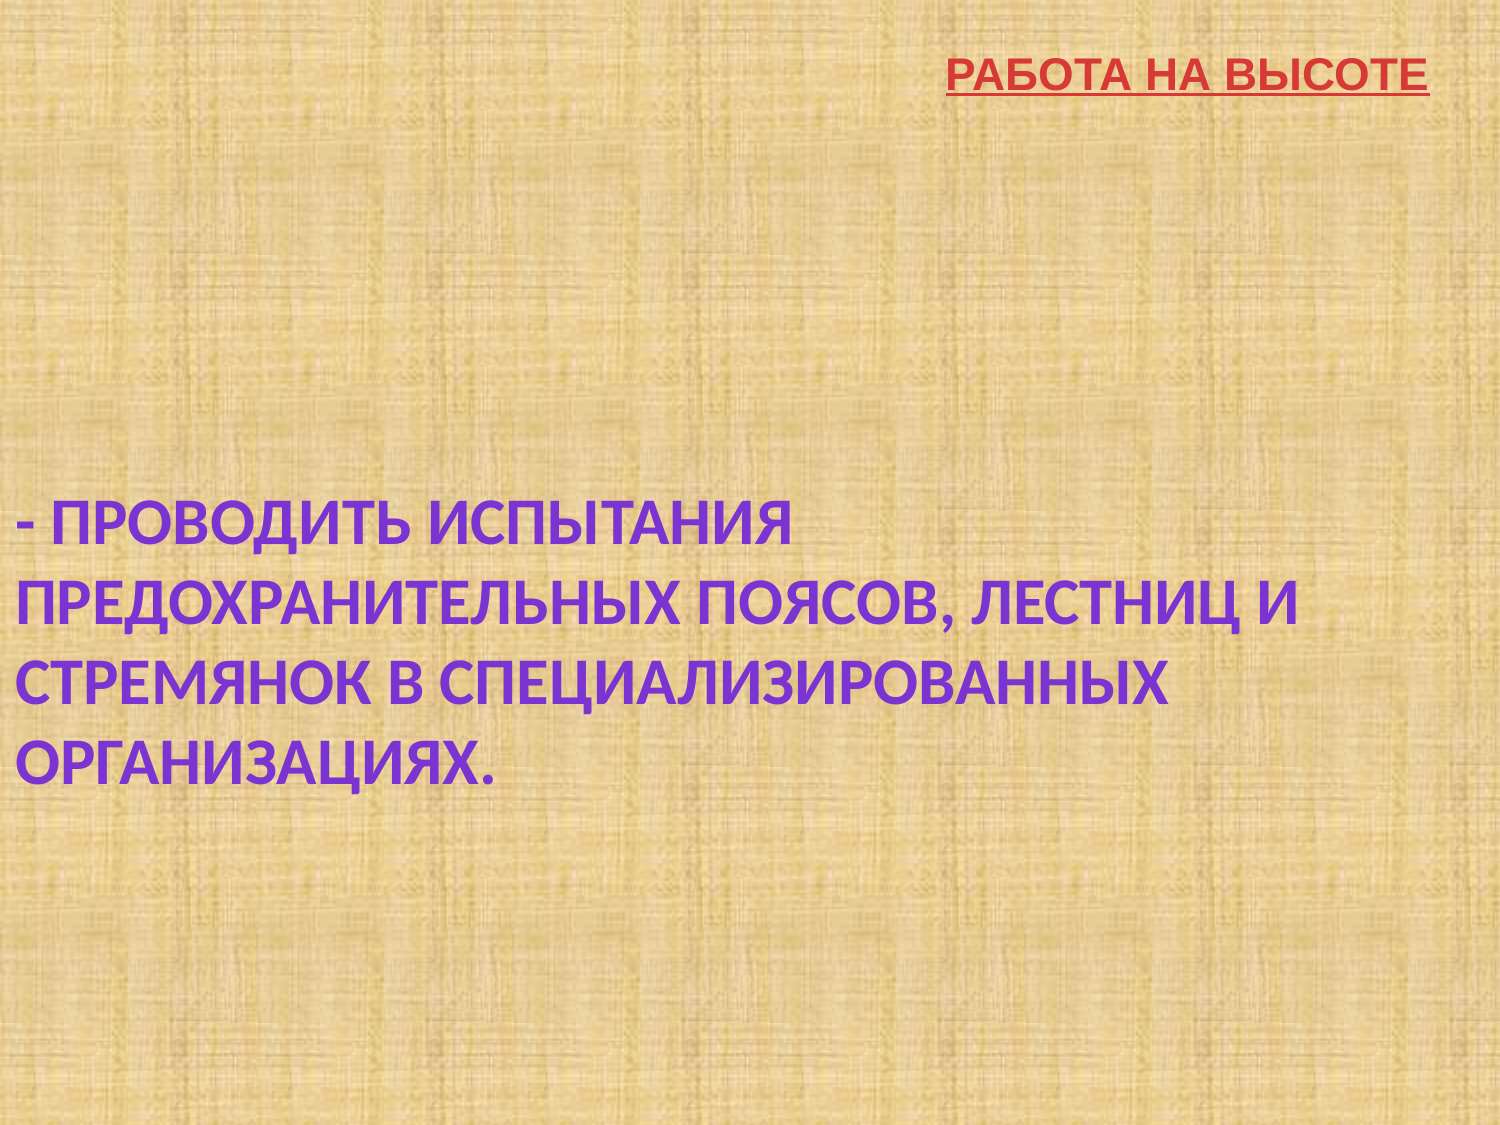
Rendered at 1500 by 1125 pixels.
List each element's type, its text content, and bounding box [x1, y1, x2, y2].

text_box РАБОТА НА ВЫСОТЕ [912, 37, 1463, 163]
title - проводить испытания предохранительных поясов, лестниц и стремянок в специализированных организациях. [0, 149, 1463, 1125]
picture [0, 0, 1500, 1125]
